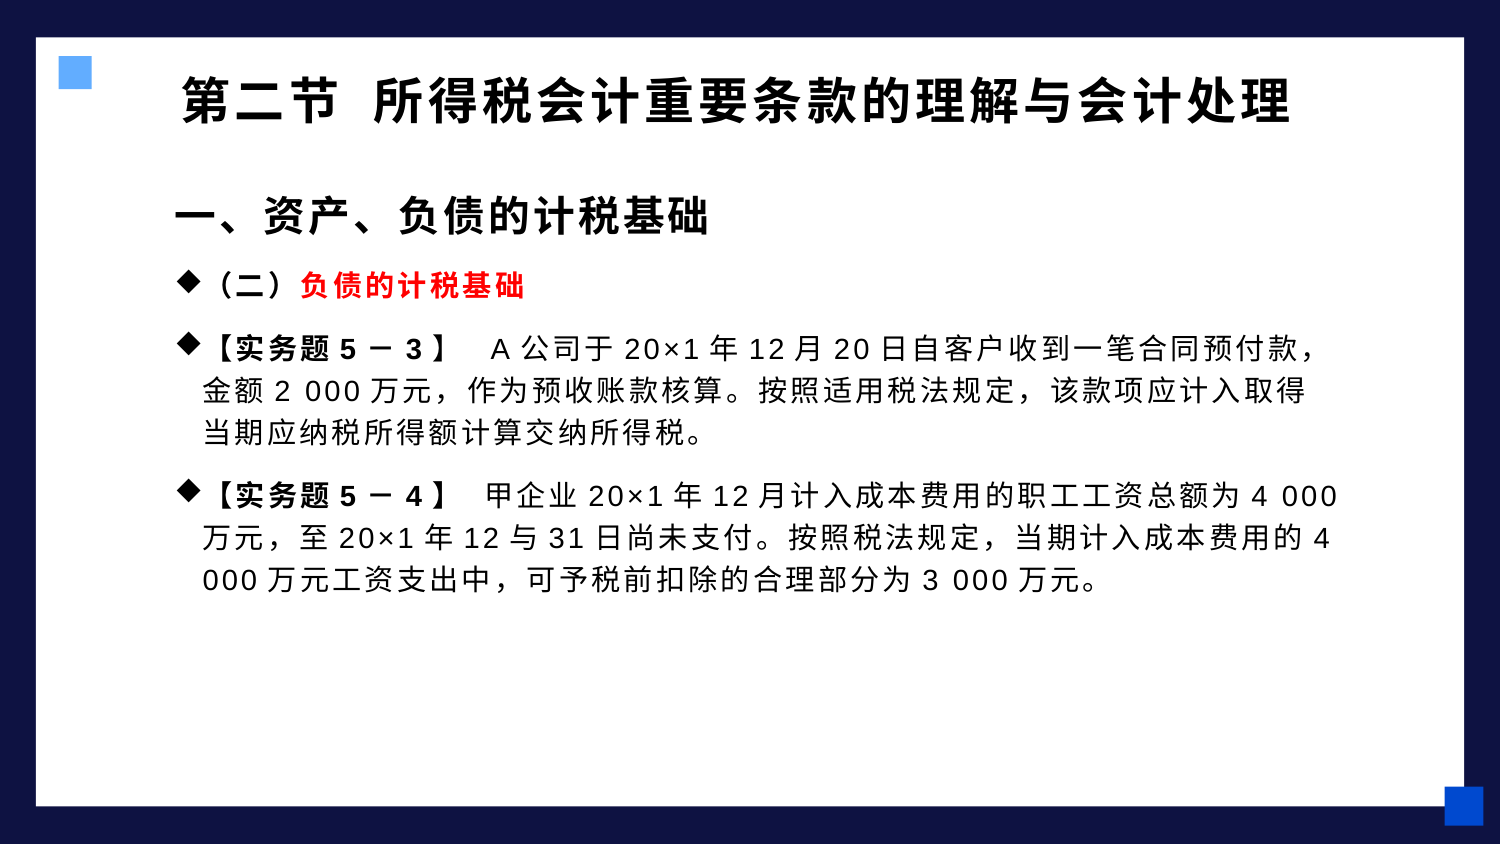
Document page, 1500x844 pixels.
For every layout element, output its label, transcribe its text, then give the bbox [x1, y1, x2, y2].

list 一、资产、负债的计税基础 （二）负债的计税基础 【实务题5－3】 A公司于20×1年12月20日自客户收到一笔合同预付款，金额2 000万元，作为预收账款核算。按照适用税法规定，该款项应计入取得当期应纳税所得额计算交纳所得税。 【实务题5－4】 甲企业20×1年12月计入成本费用的职工工资总额为4 000万元，至20×1年12与31日尚未支付。按照税法规定，当期计入成本费用的4 000万元工资支出中，可予税前扣除的合理部分为3 000万元。 [157, 179, 1353, 604]
title 第二节 所得税会计重要条款的理解与会计处理 [141, 48, 1327, 138]
